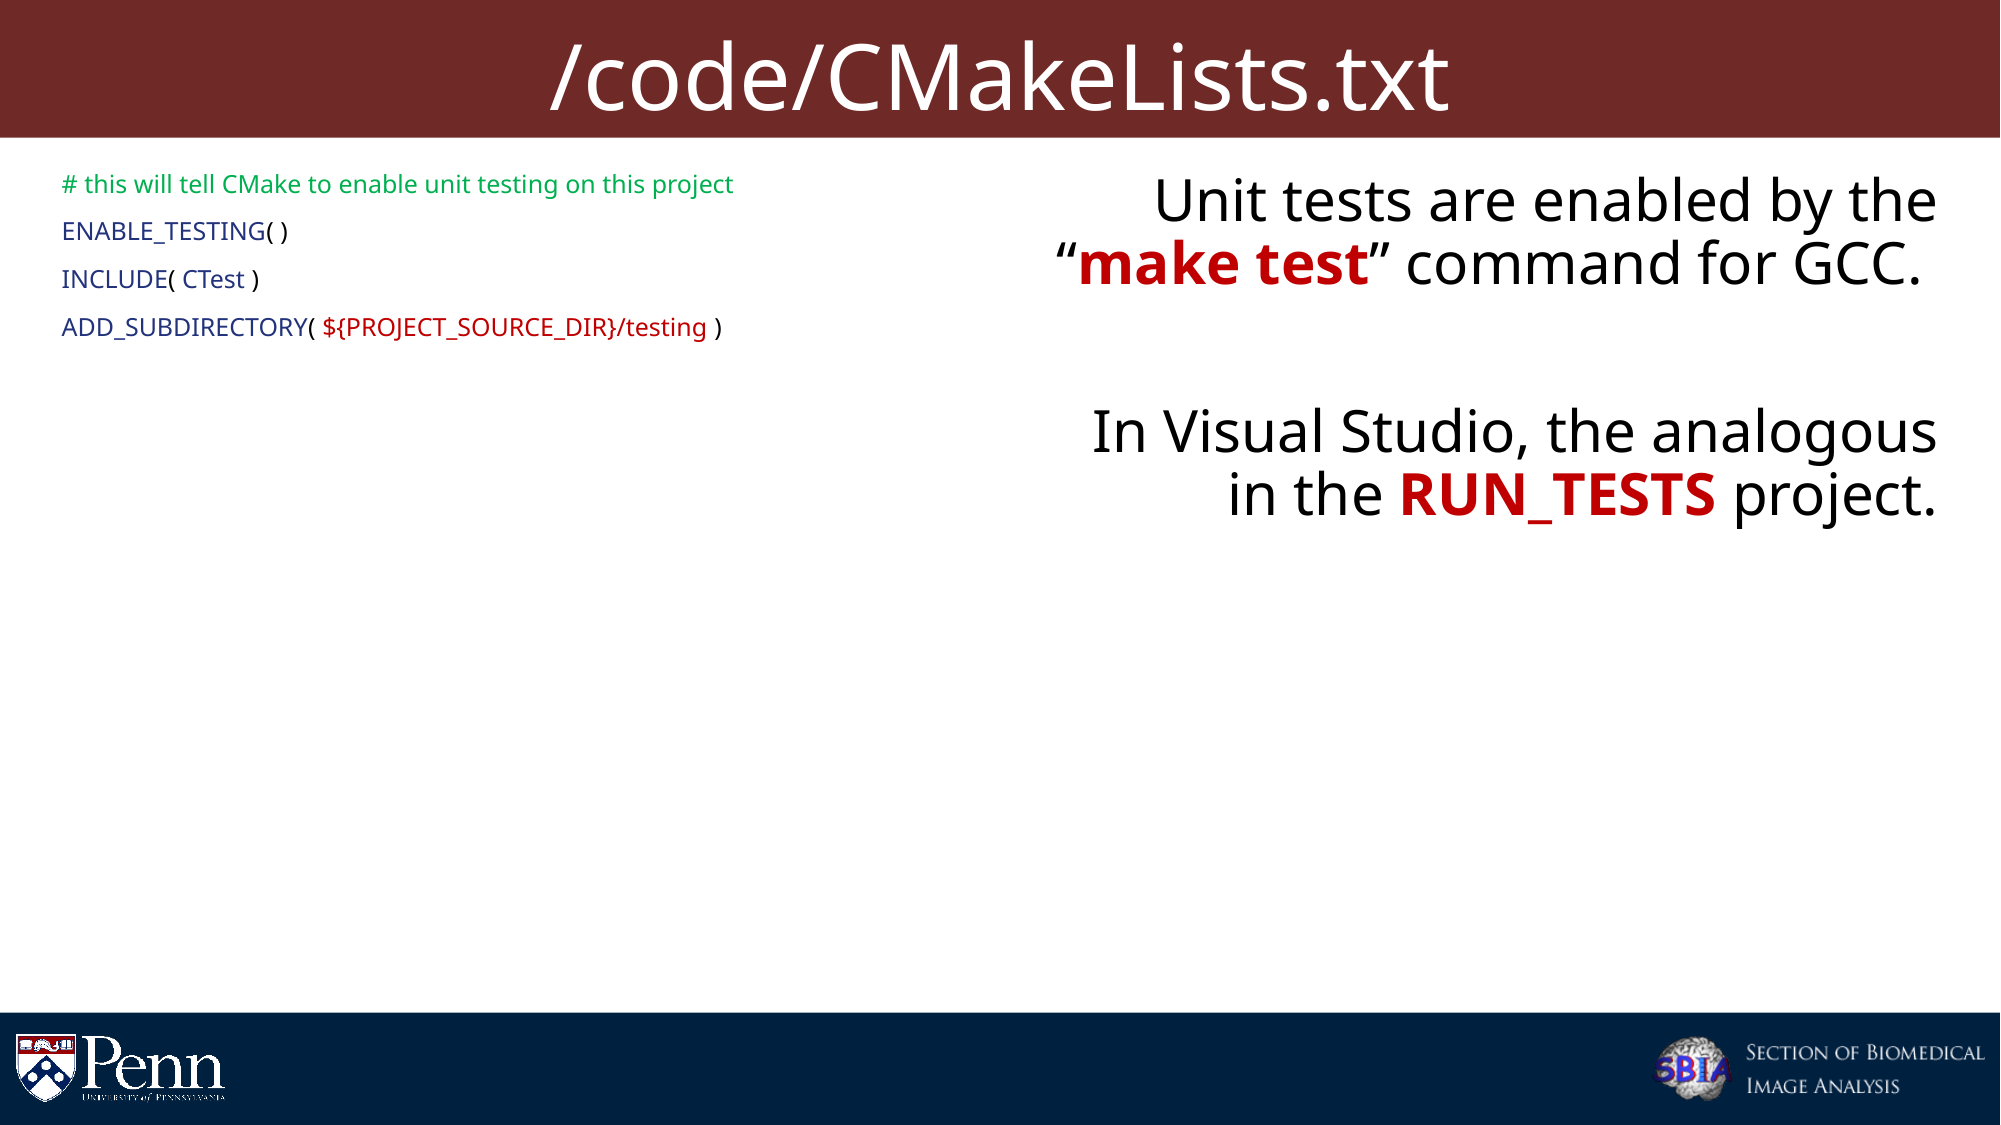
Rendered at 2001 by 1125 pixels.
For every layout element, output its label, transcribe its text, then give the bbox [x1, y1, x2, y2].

list Unit tests are enabled by the “make test” command for GCC. In Visual Studio, the analogous in the RUN_TESTS project. [1012, 164, 1954, 987]
title /code/CMakeLists.txt [46, 0, 1954, 138]
list # this will tell CMake to enable unit testing on this project ENABLE_TESTING( ) INCLUDE( CTest ) ADD_SUBDIRECTORY( ${PROJECT_SOURCE_DIR}/testing ) [46, 164, 985, 987]
picture [1652, 1035, 1985, 1102]
picture [16, 1034, 225, 1103]
